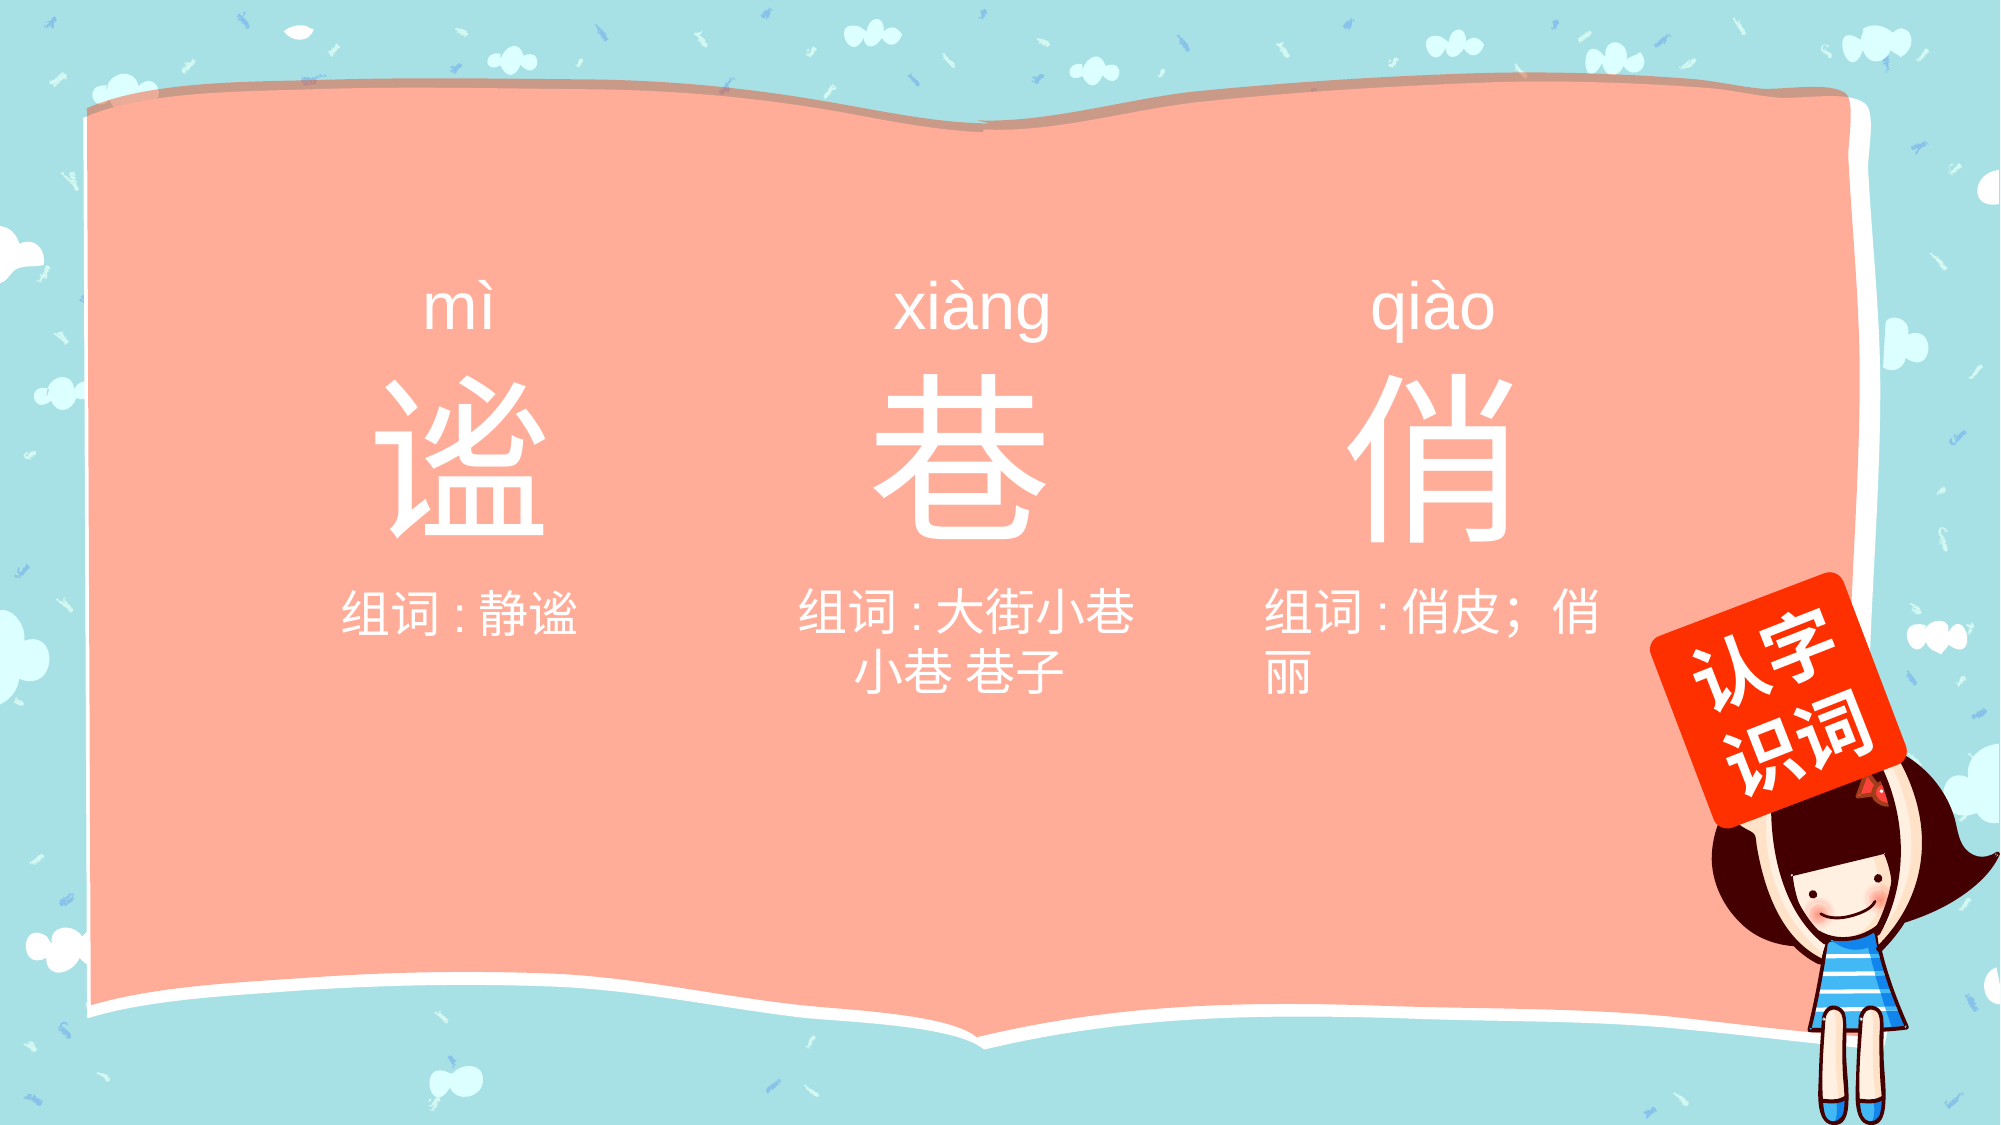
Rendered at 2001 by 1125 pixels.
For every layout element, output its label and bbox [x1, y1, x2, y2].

text_box [782, 255, 1156, 710]
text_box [1248, 255, 1647, 649]
text_box [336, 255, 583, 652]
